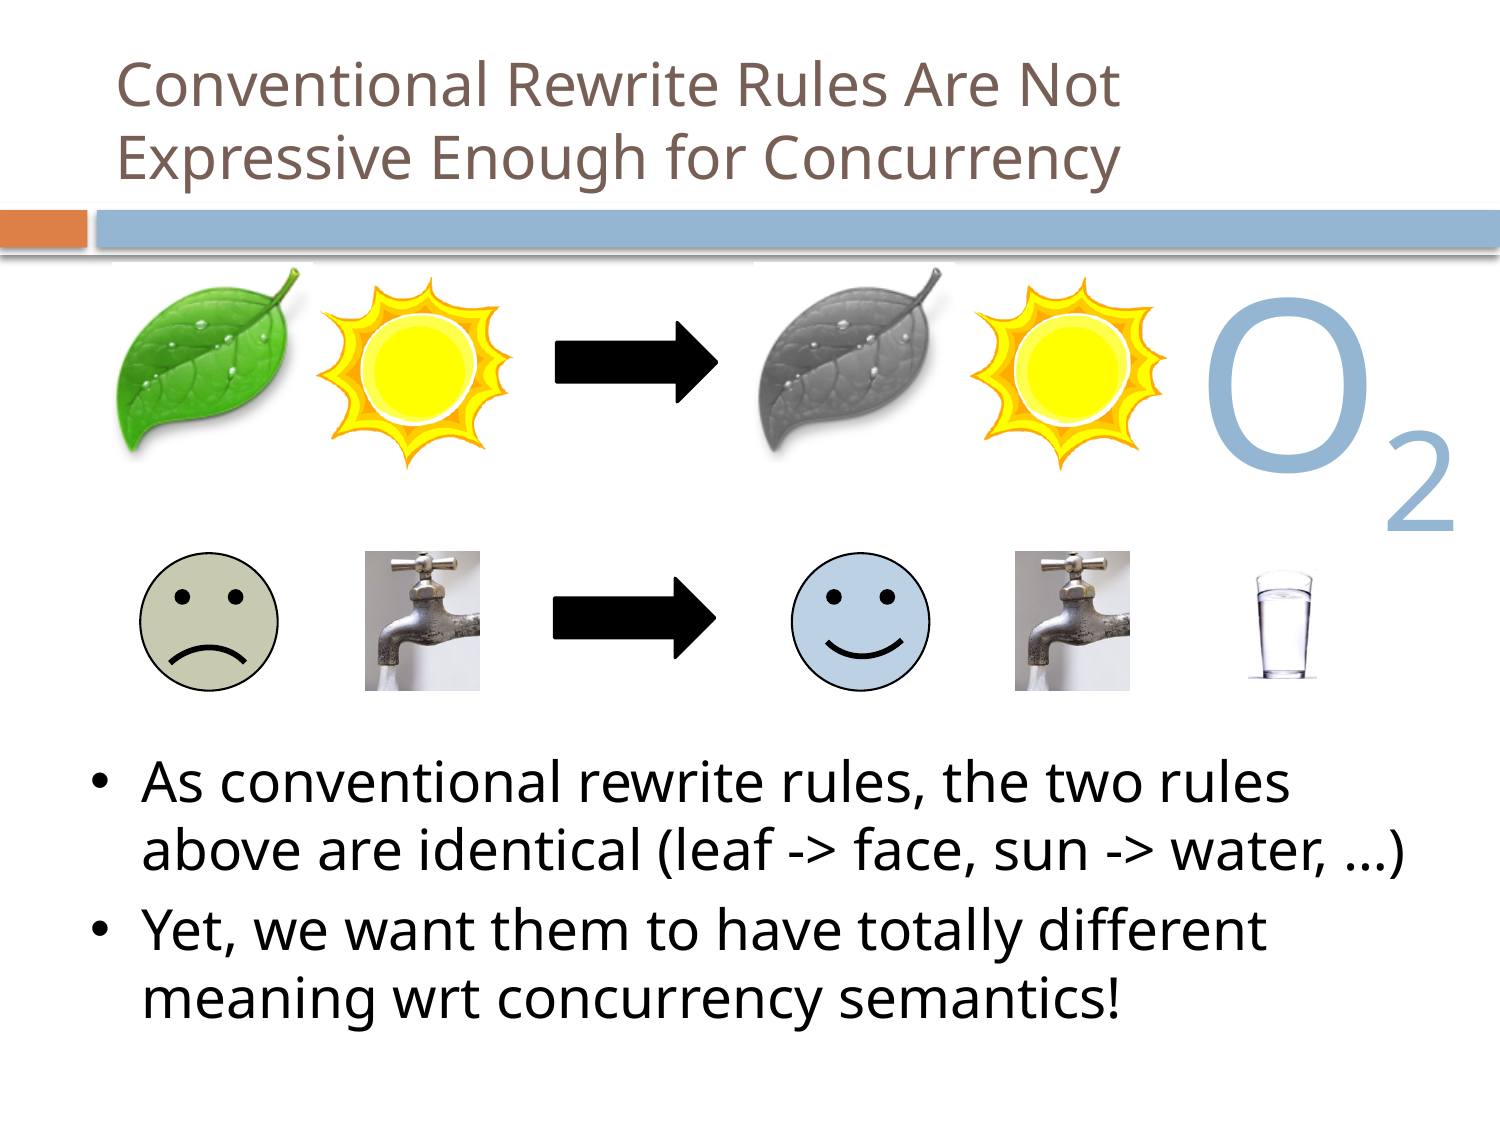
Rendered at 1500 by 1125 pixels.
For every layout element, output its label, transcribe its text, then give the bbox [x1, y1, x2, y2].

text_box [791, 552, 930, 691]
title Conventional Rewrite Rules Are Not Expressive Enough for Concurrency [100, 37, 1438, 200]
picture [1015, 551, 1130, 692]
text_box As conventional rewrite rules, the two rules above are identical (leaf -> face, sun -> water, …) Yet, we want them to have totally different meaning wrt concurrency semantics! [74, 262, 1425, 1088]
text_box O2 [1180, 224, 1477, 567]
picture [365, 551, 480, 692]
picture [112, 262, 313, 463]
text_box [552, 576, 716, 660]
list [312, 270, 518, 476]
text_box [139, 552, 278, 691]
text_box [554, 320, 718, 404]
picture [1247, 569, 1318, 679]
picture [754, 262, 955, 463]
picture [966, 271, 1171, 476]
